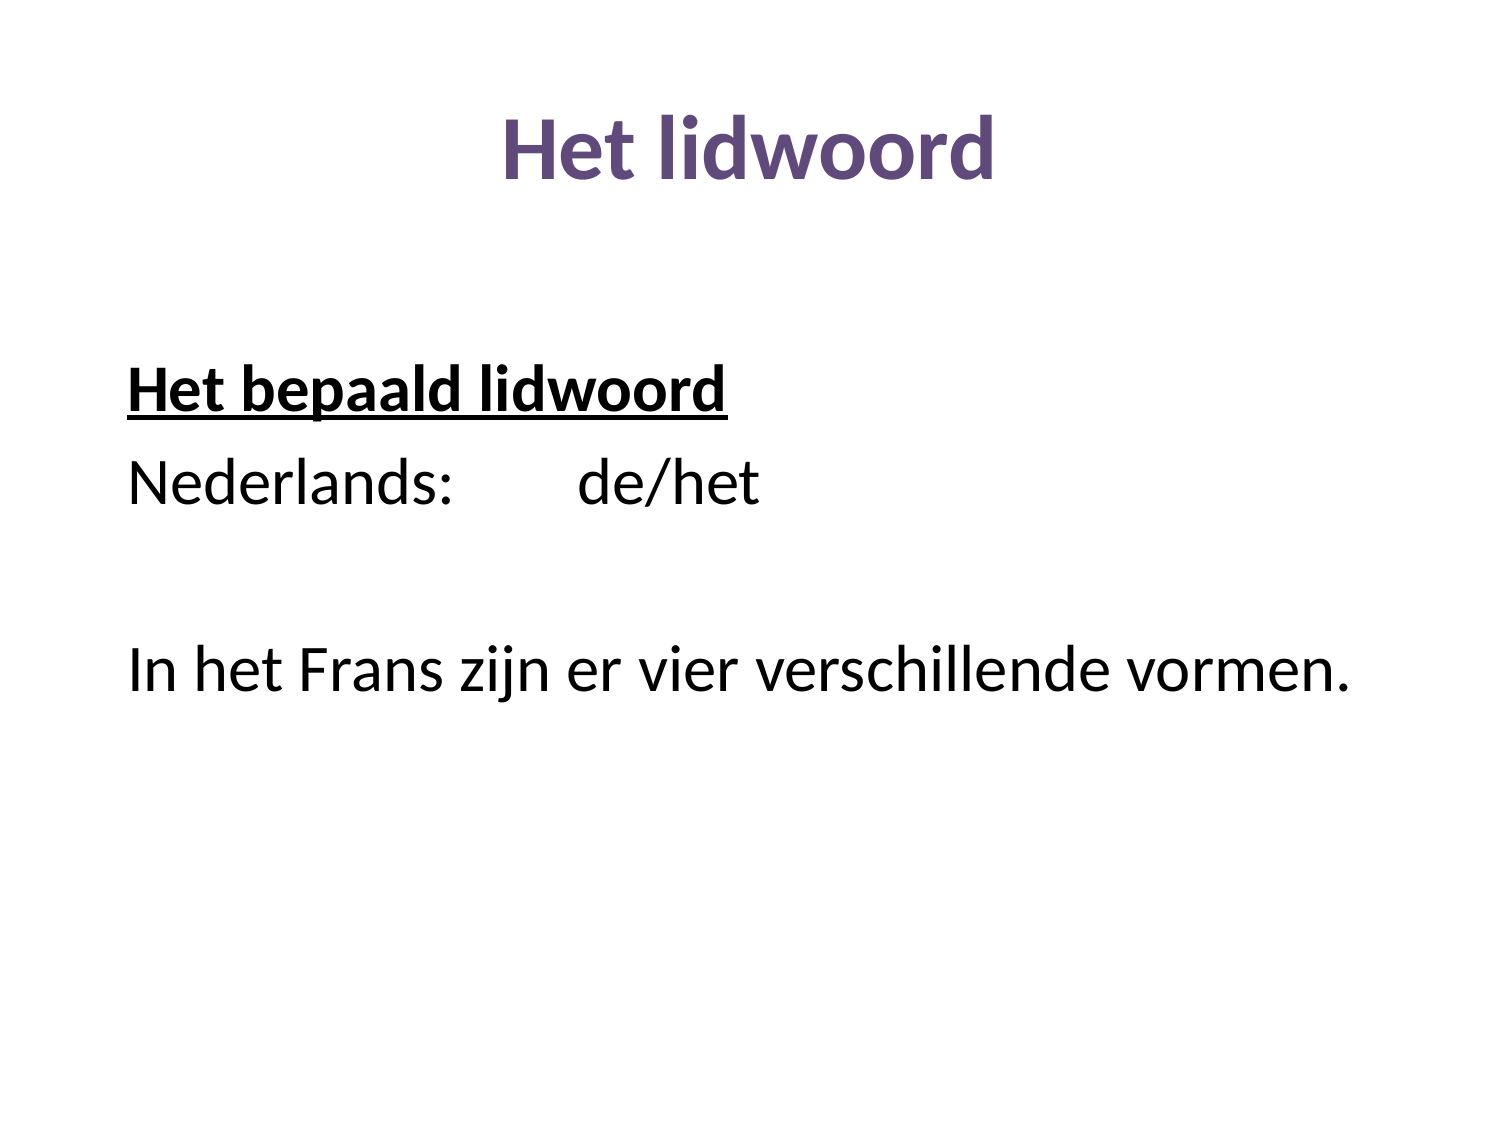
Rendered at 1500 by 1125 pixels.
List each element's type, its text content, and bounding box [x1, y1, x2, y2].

title Het lidwoord [112, 78, 1388, 209]
subtitle Het bepaald lidwoord Nederlands: de/het In het Frans zijn er vier verschillende vormen. [112, 243, 1388, 1024]
